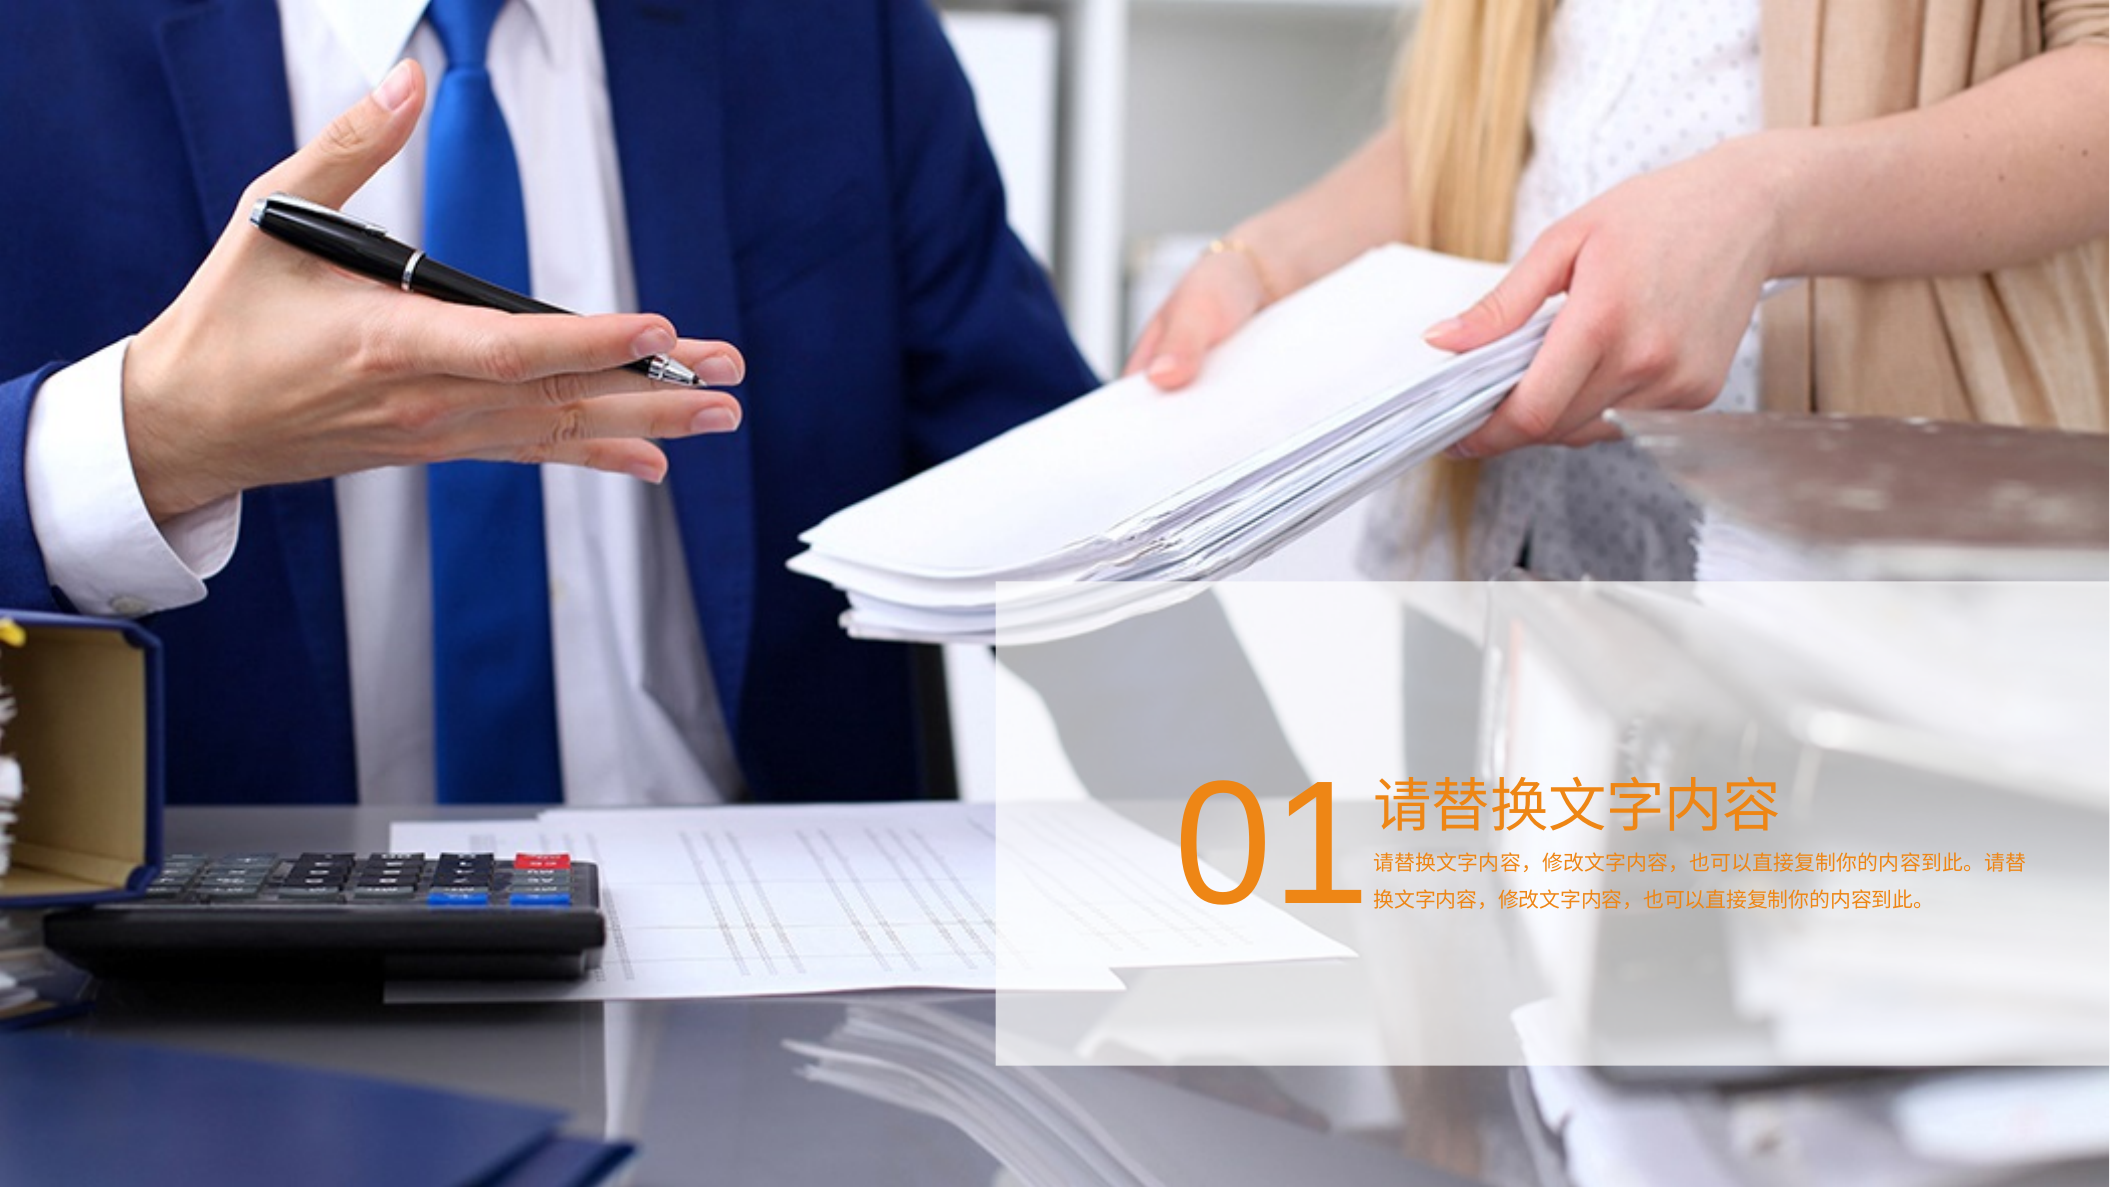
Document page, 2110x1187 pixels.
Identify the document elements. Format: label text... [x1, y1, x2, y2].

text_box 请替换文字内容，修改文字内容，也可以直接复制你的内容到此。请替换文字内容，修改文字内容，也可以直接复制你的内容到此。 [1373, 837, 2027, 912]
text_box 请替换文字内容 [1373, 746, 1842, 837]
text_box [995, 580, 2110, 1067]
text_box 01 [1127, 720, 1417, 946]
text_box [0, 0, 2110, 1187]
